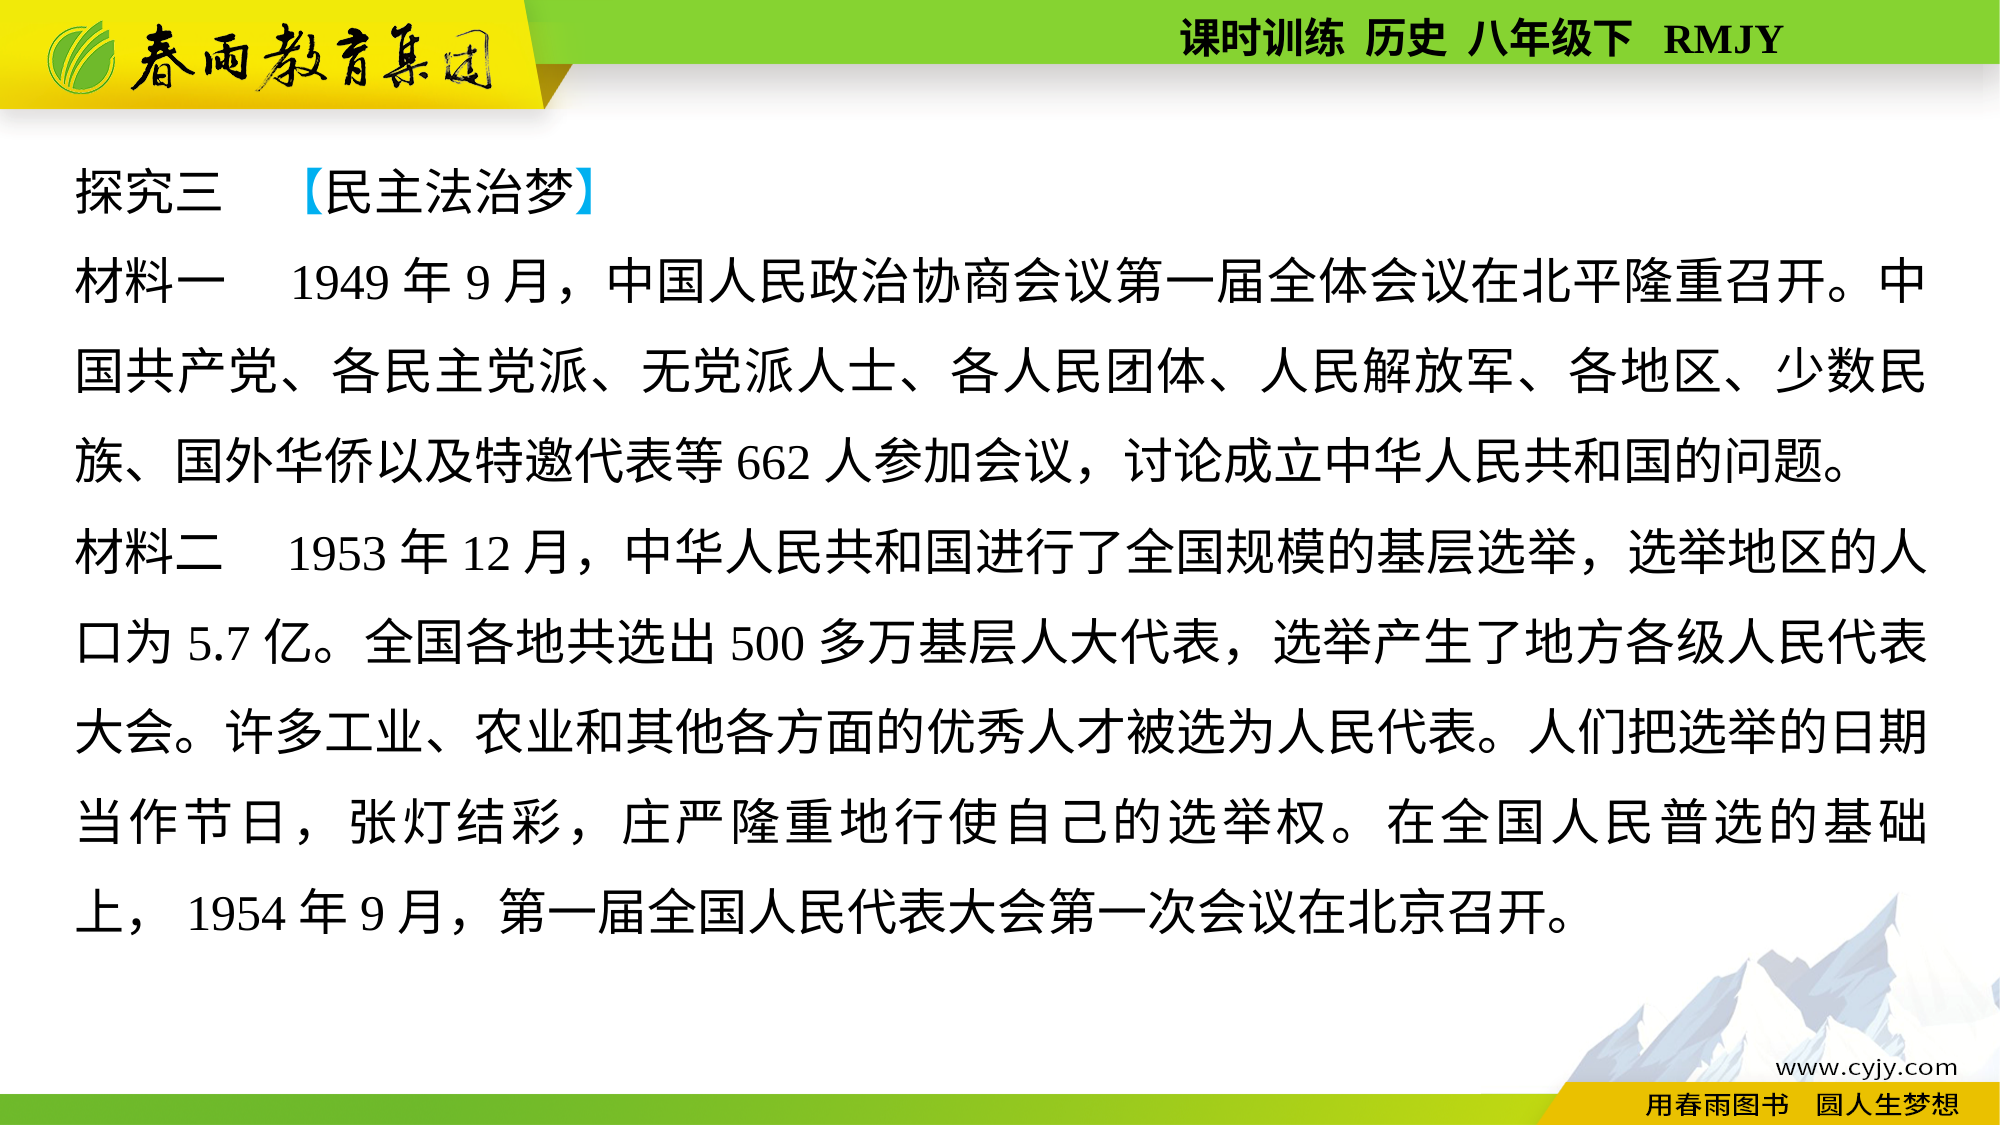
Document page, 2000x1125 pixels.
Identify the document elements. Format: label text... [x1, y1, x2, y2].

list 探究三 【民主法治梦】 材料一 1949年9月，中国人民政治协商会议第一届全体会议在北平隆重召开。中国共产党、各民主党派、无党派人士、各人民团体、人民解放军、各地区、少数民族、国外华侨以及特邀代表等662人参加会议，讨论成立中华人民共和国的问题。 材料二 1953年12月，中华人民共和国进行了全国规模的基层选举，选举地区的人口为5.7亿。全国各地共选出500多万基层人大代表，选举产生了地方各级人民代表大会。许多工业、农业和其他各方面的优秀人才被选为人民代表。人们把选举的日期当作节日，张灯结彩，庄严隆重地行使自己的选举权。在全国人民普选的基础上，1954年9月，第一届全国人民代表大会第一次会议在北京召开。 [59, 122, 1944, 956]
picture [0, 0, 2000, 1125]
